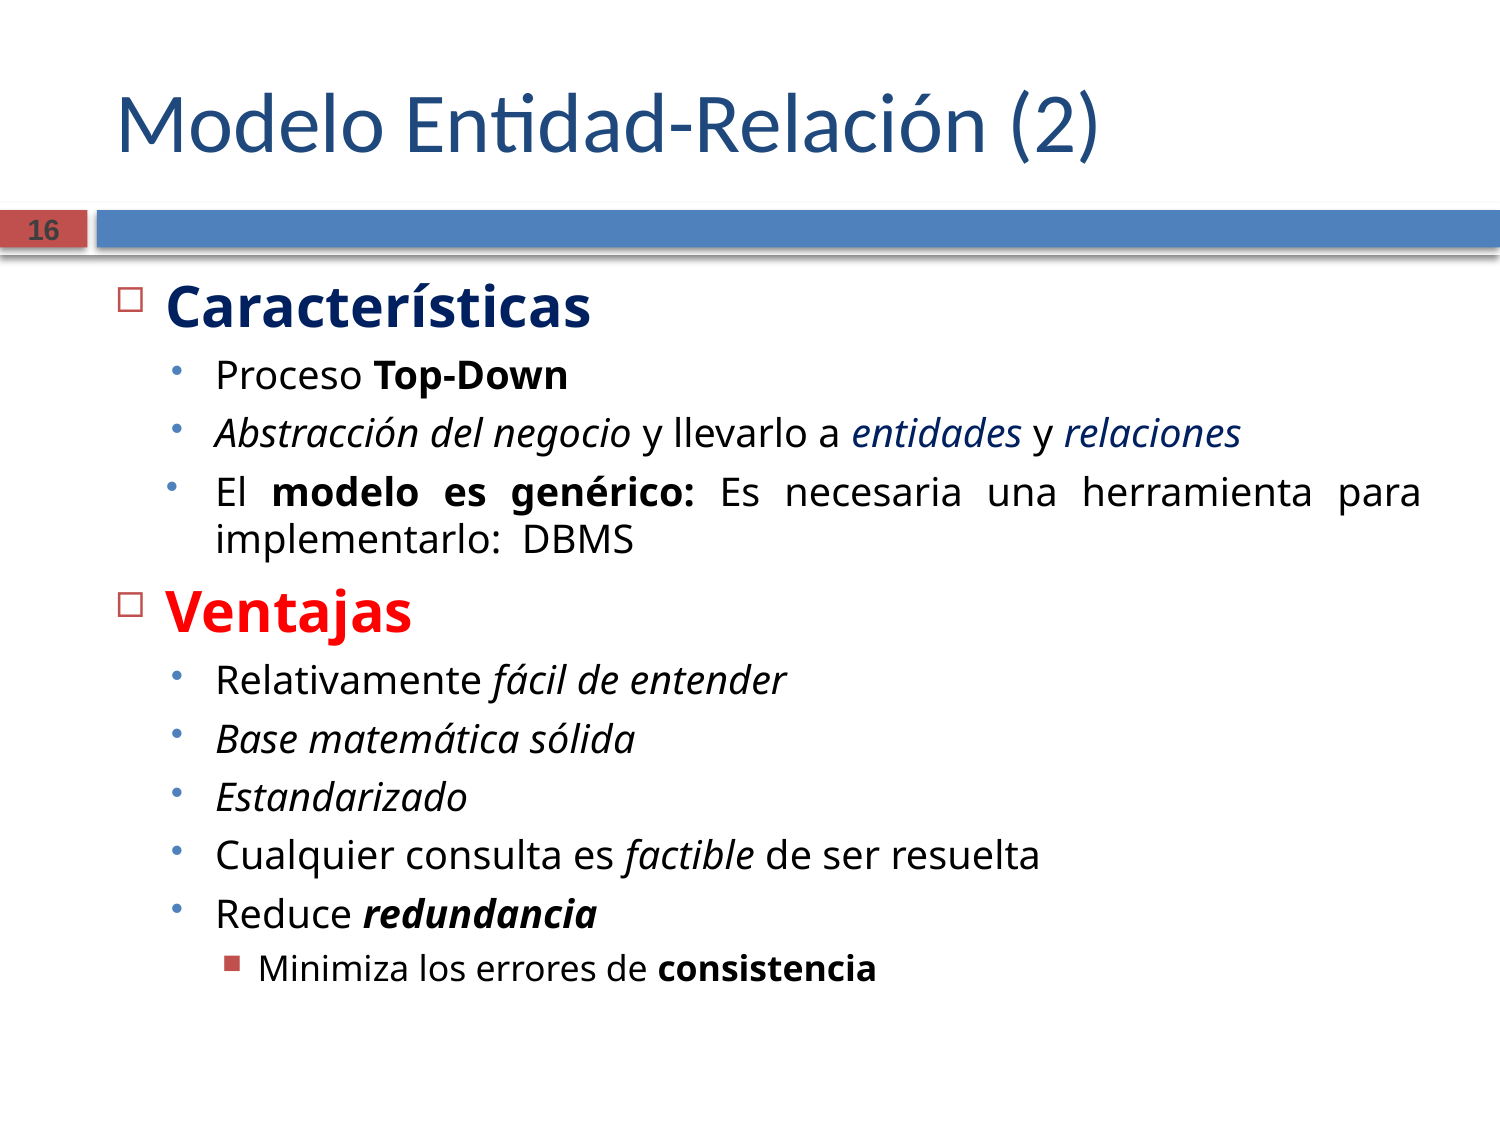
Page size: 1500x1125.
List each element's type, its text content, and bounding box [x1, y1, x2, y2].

list Características Proceso Top-Down Abstracción del negocio y llevarlo a entidades y relaciones El modelo es genérico: Es necesaria una herramienta para implementarlo: DBMS Ventajas Relativamente fácil de entender Base matemática sólida Estandarizado Cualquier consulta es factible de ser resuelta Reduce redundancia Minimiza los errores de consistencia [100, 262, 1438, 1000]
title Modelo Entidad-Relación (2) [100, 37, 1438, 200]
slide_number 16 [0, 208, 88, 249]
